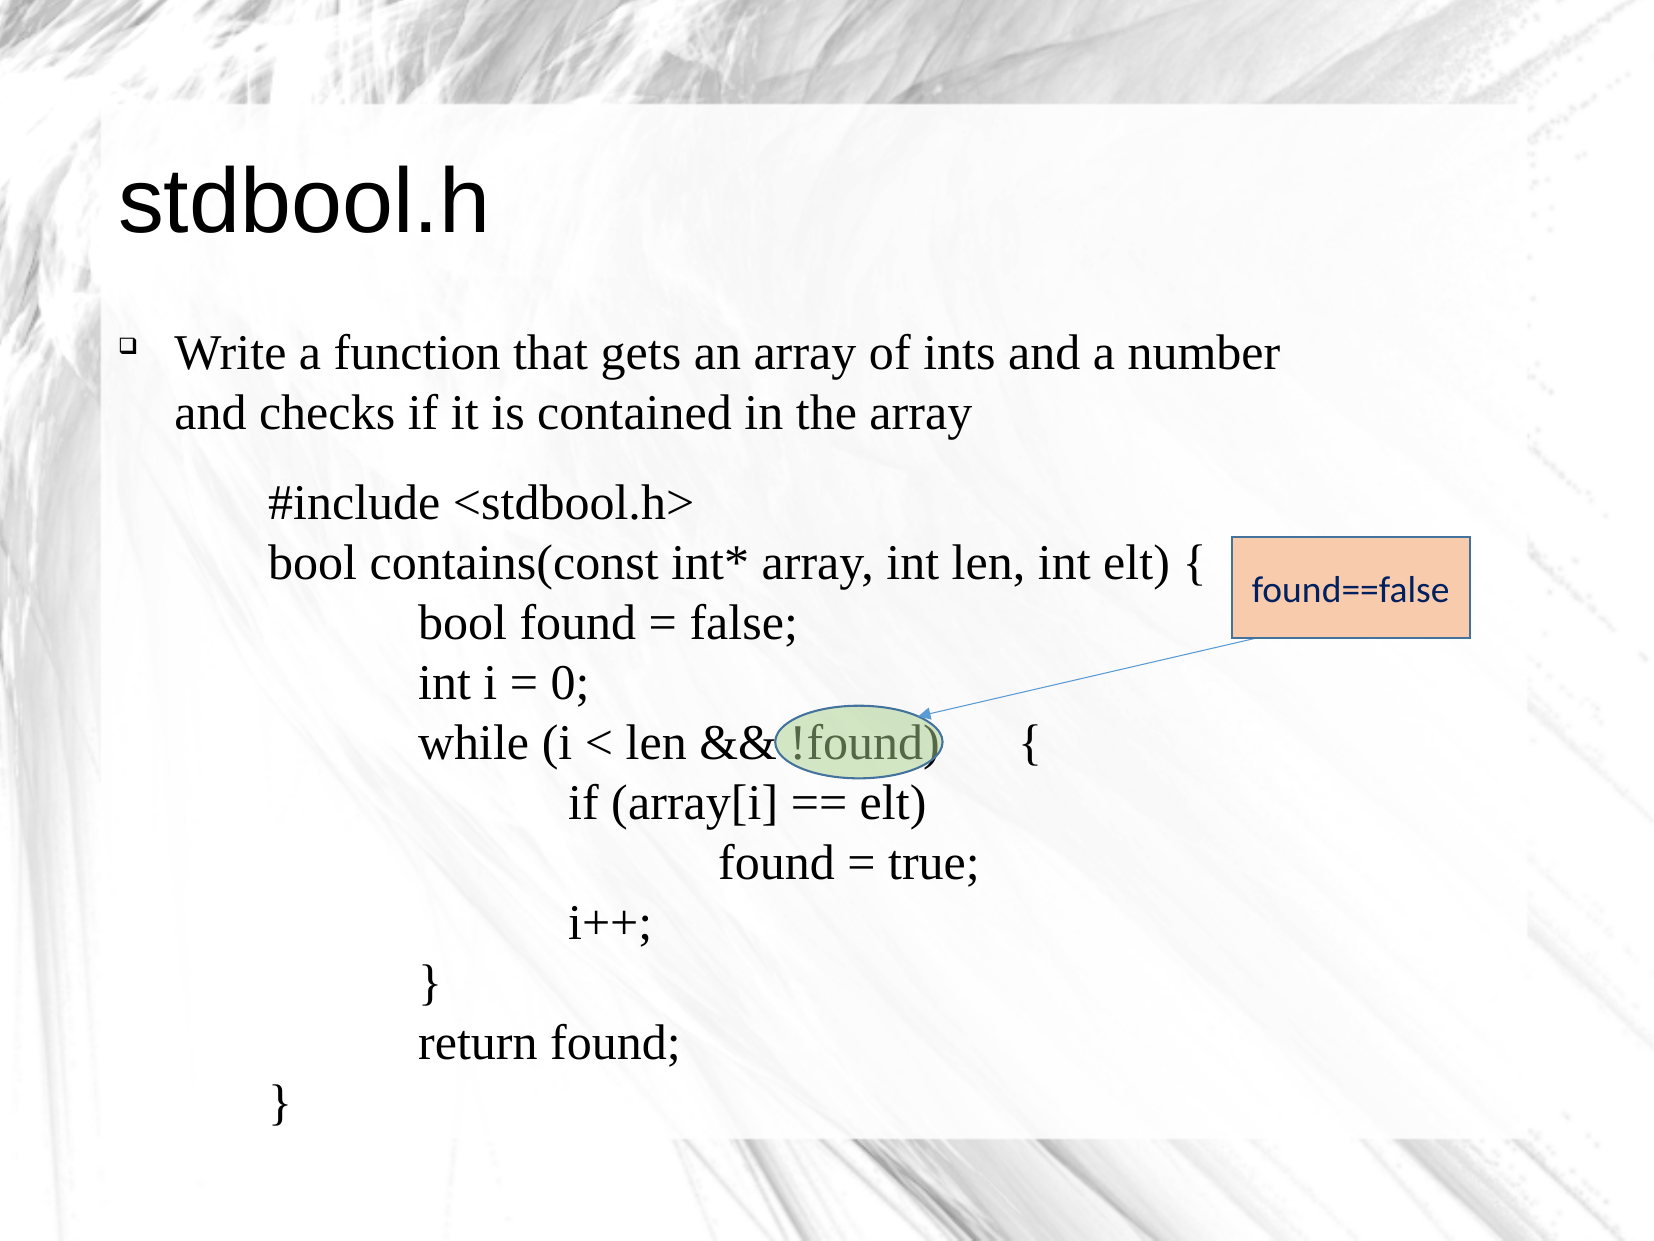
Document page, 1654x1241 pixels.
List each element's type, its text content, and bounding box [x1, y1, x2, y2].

list Write a function that gets an array of ints and a number and checks if it is contained in the array #include <stdbool.h> bool contains(const int* array, int len, int elt) { bool found = false; int i = 0; while (i < len && !found) { if (array[i] == elt) found = true; i++; } return found; } [118, 319, 1571, 1241]
text_box [774, 704, 944, 780]
text_box found==false [1231, 536, 1471, 639]
picture [0, 0, 1654, 1241]
title stdbool.h [118, 112, 1506, 281]
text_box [918, 637, 1257, 717]
